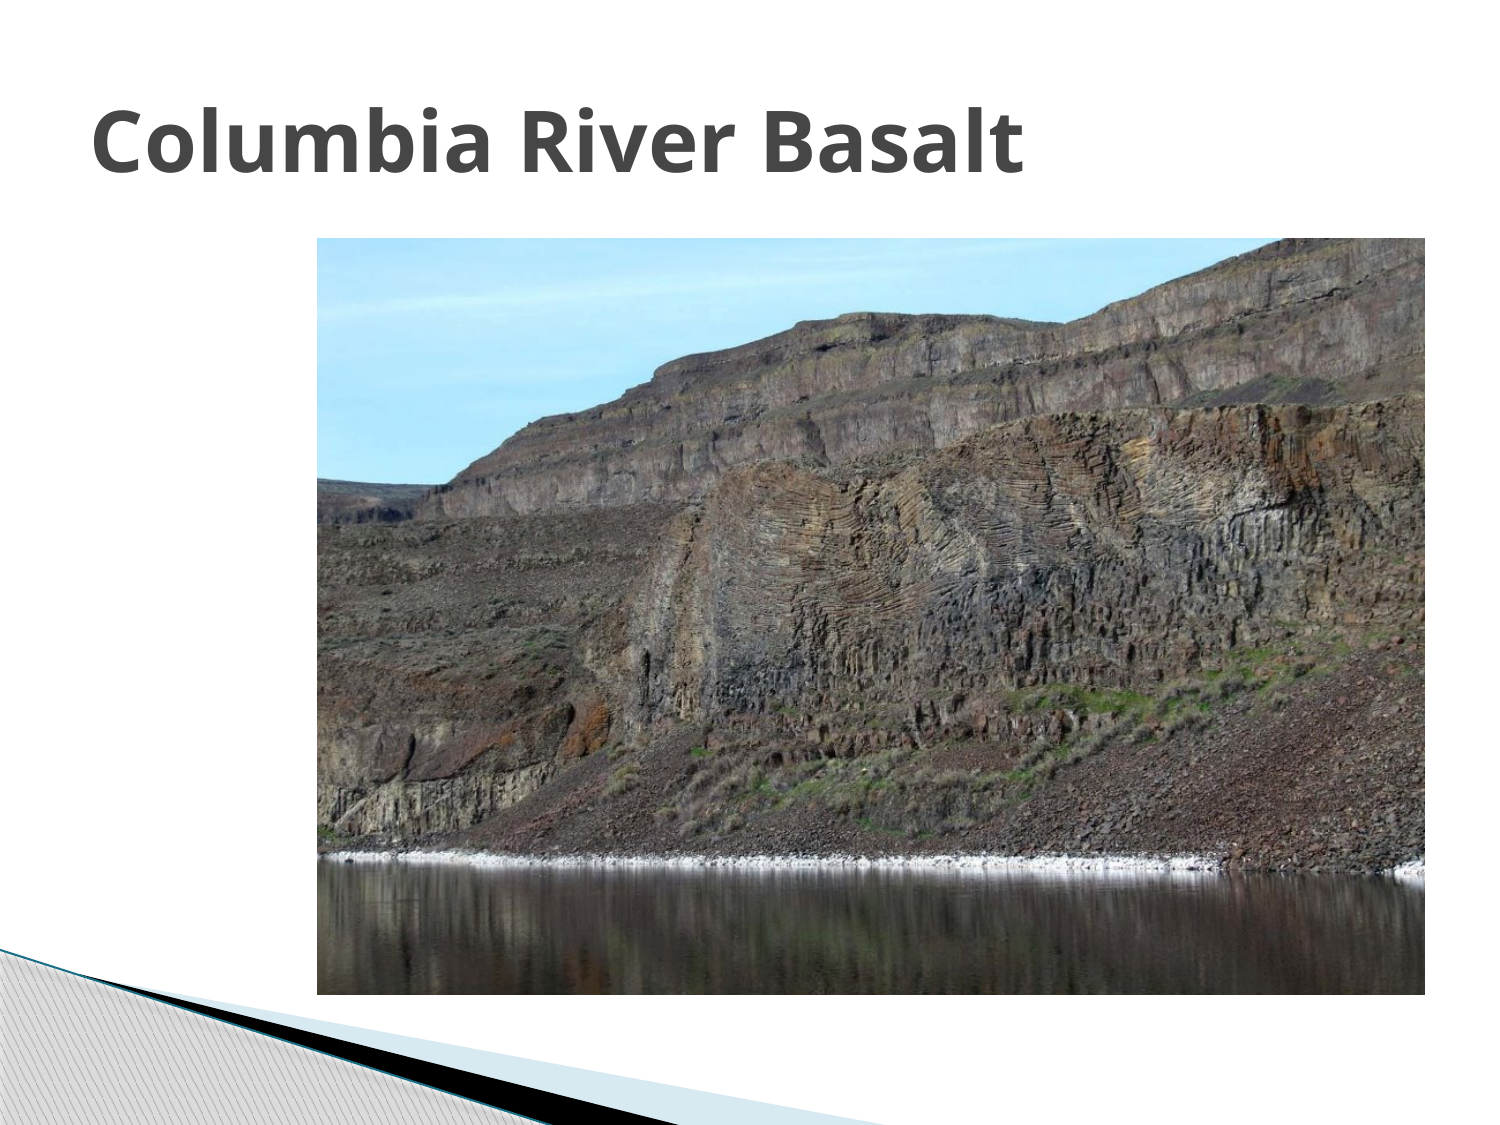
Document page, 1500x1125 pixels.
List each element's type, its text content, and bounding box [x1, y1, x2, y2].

picture [317, 237, 1426, 995]
title Columbia River Basalt [75, 45, 1425, 233]
